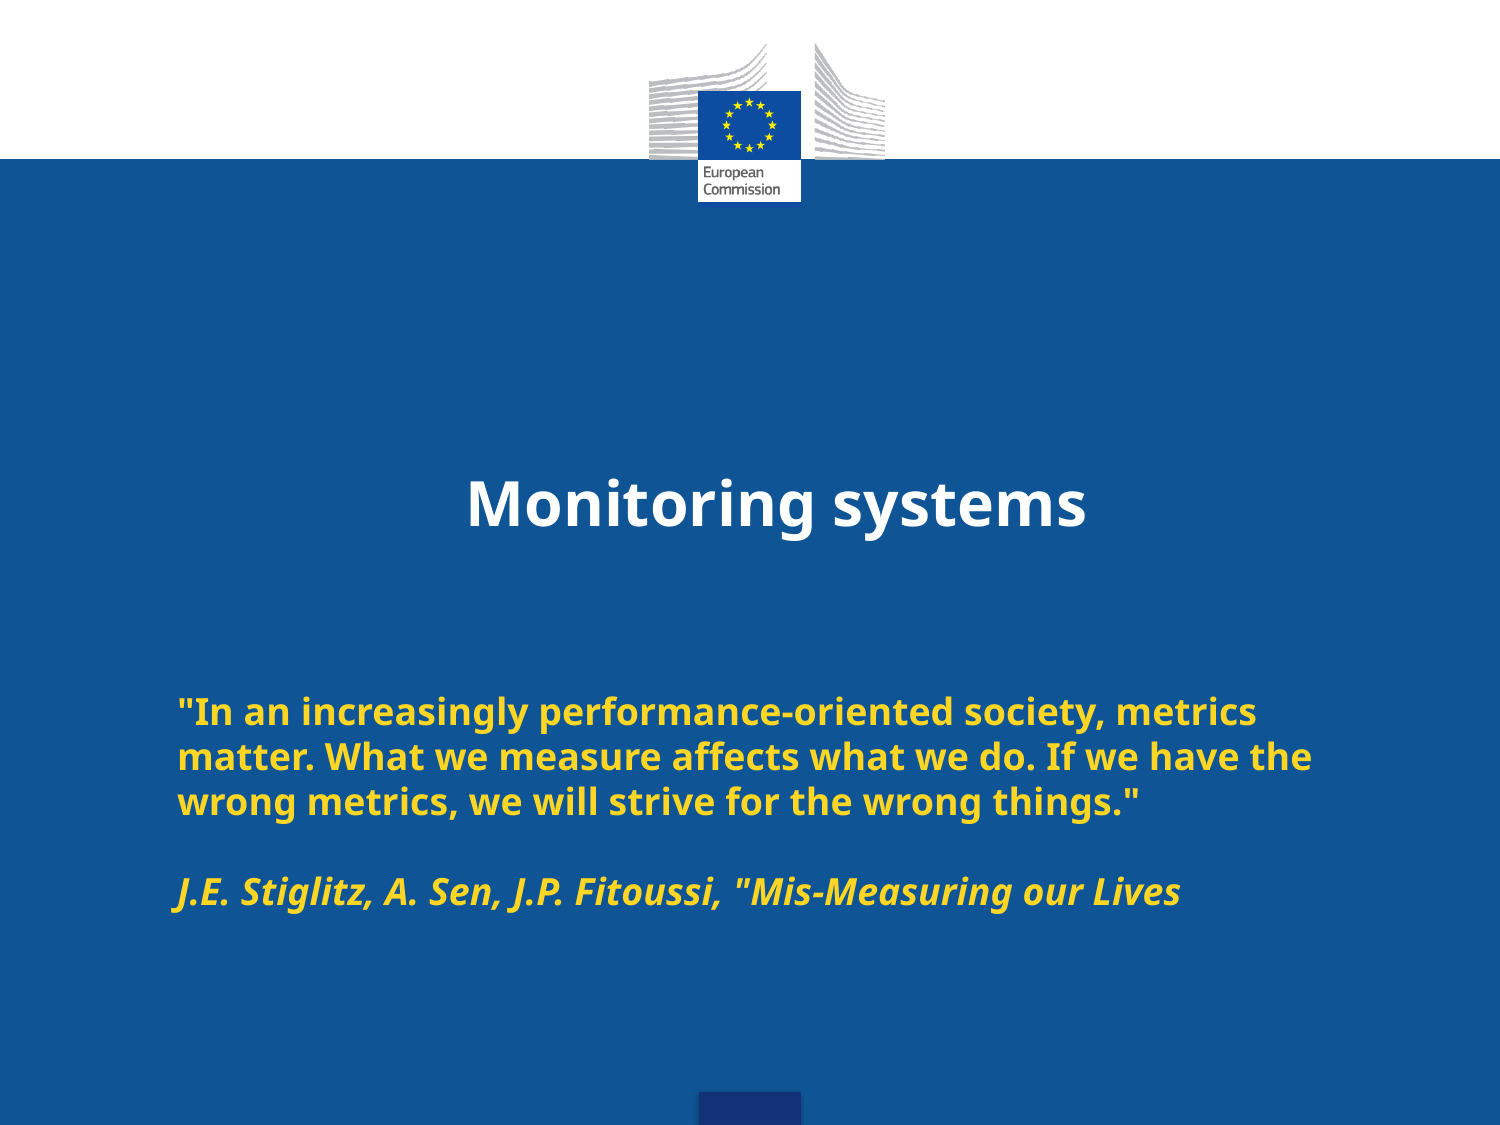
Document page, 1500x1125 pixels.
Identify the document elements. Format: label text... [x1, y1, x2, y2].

subtitle Monitoring systems [76, 455, 1477, 740]
text_box "In an increasingly performance-oriented society, metrics matter. What we measure affects what we do. If we have the wrong metrics, we will strive for the wrong things." J.E. Stiglitz, A. Sen, J.P. Fitoussi, "Mis-Measuring our Lives [162, 680, 1391, 921]
